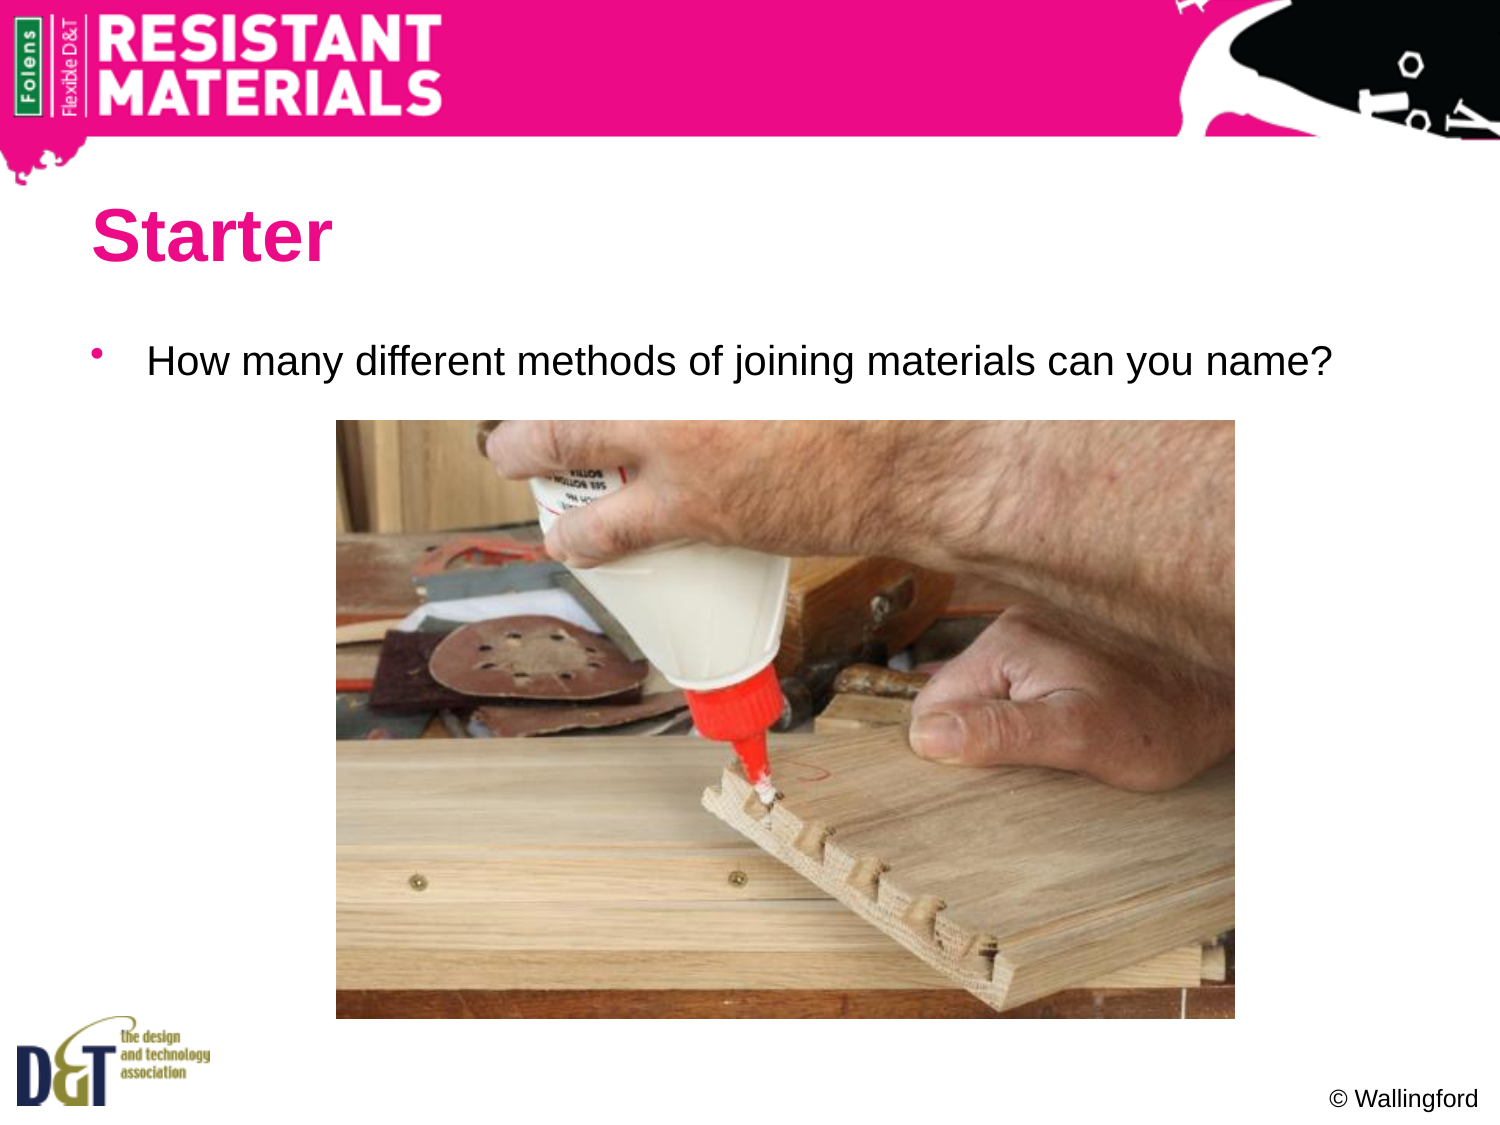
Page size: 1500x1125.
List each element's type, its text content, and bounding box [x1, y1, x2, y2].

picture [0, 0, 1500, 1125]
title Starter [76, 160, 1427, 301]
text_box © Wallingford [1257, 1074, 1495, 1125]
list How many different methods of joining materials can you name? [75, 326, 1425, 1005]
